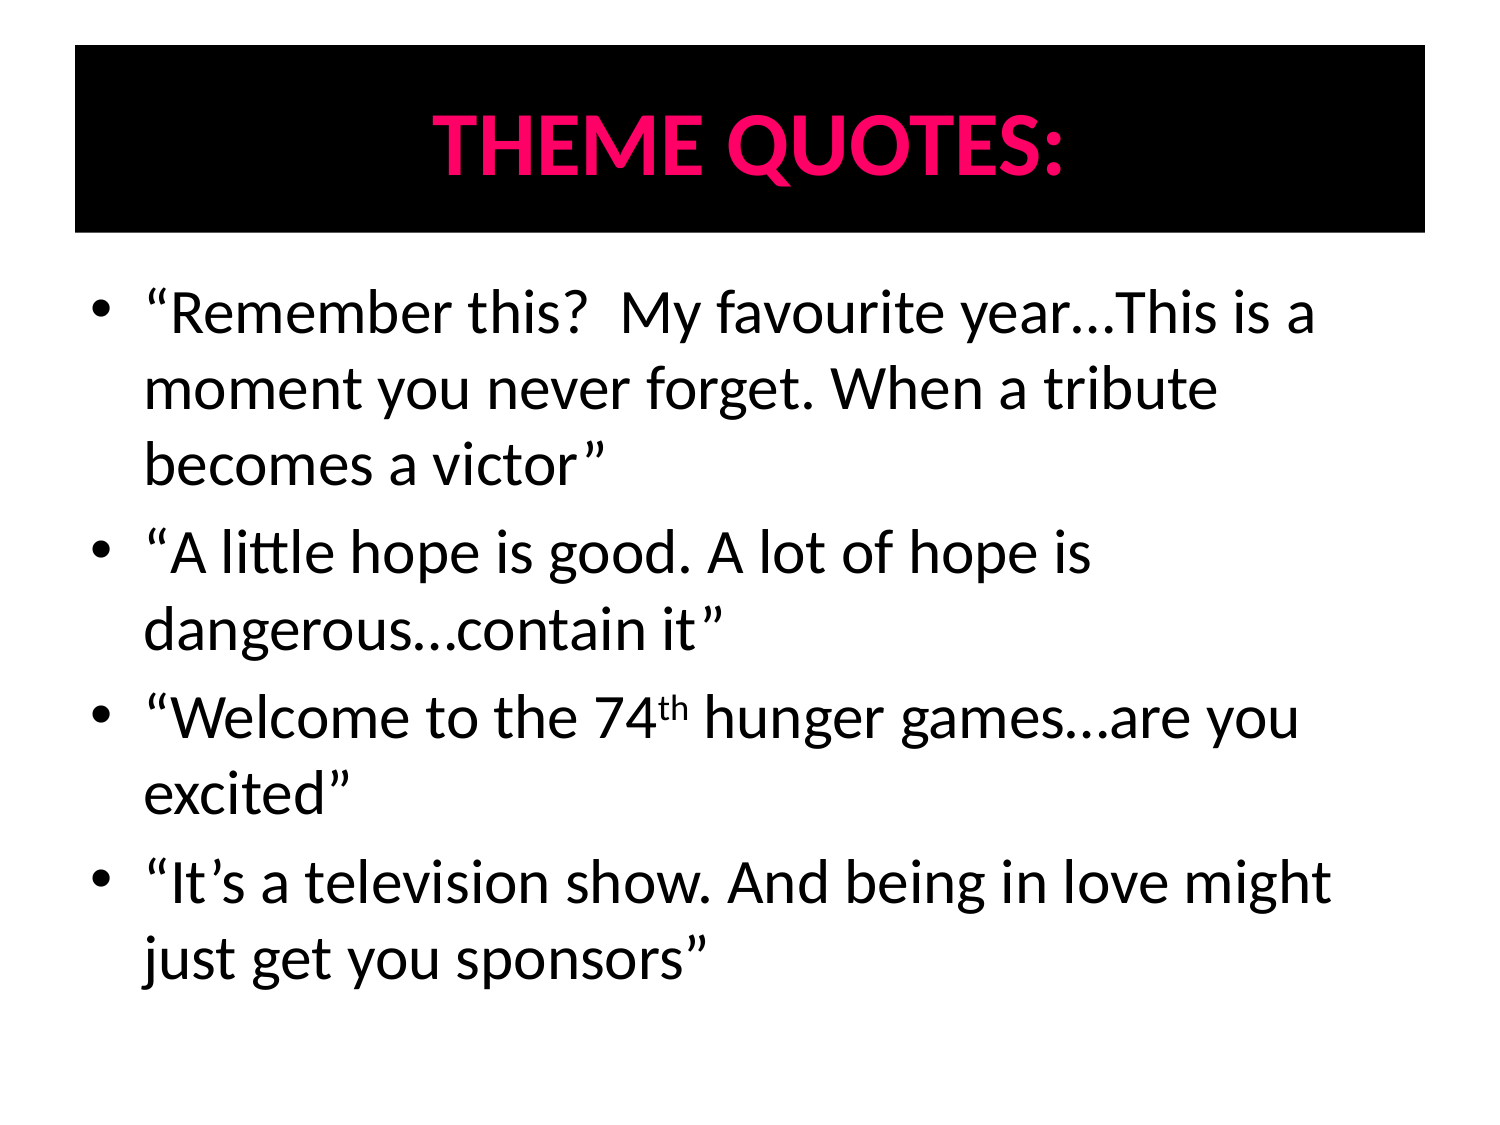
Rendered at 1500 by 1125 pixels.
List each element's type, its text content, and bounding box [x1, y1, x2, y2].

title THEME QUOTES: [75, 45, 1425, 233]
list “Remember this? My favourite year…This is a moment you never forget. When a tribute becomes a victor” “A little hope is good. A lot of hope is dangerous…contain it” “Welcome to the 74th hunger games…are you excited” “It’s a television show. And being in love might just get you sponsors” [75, 262, 1425, 1005]
